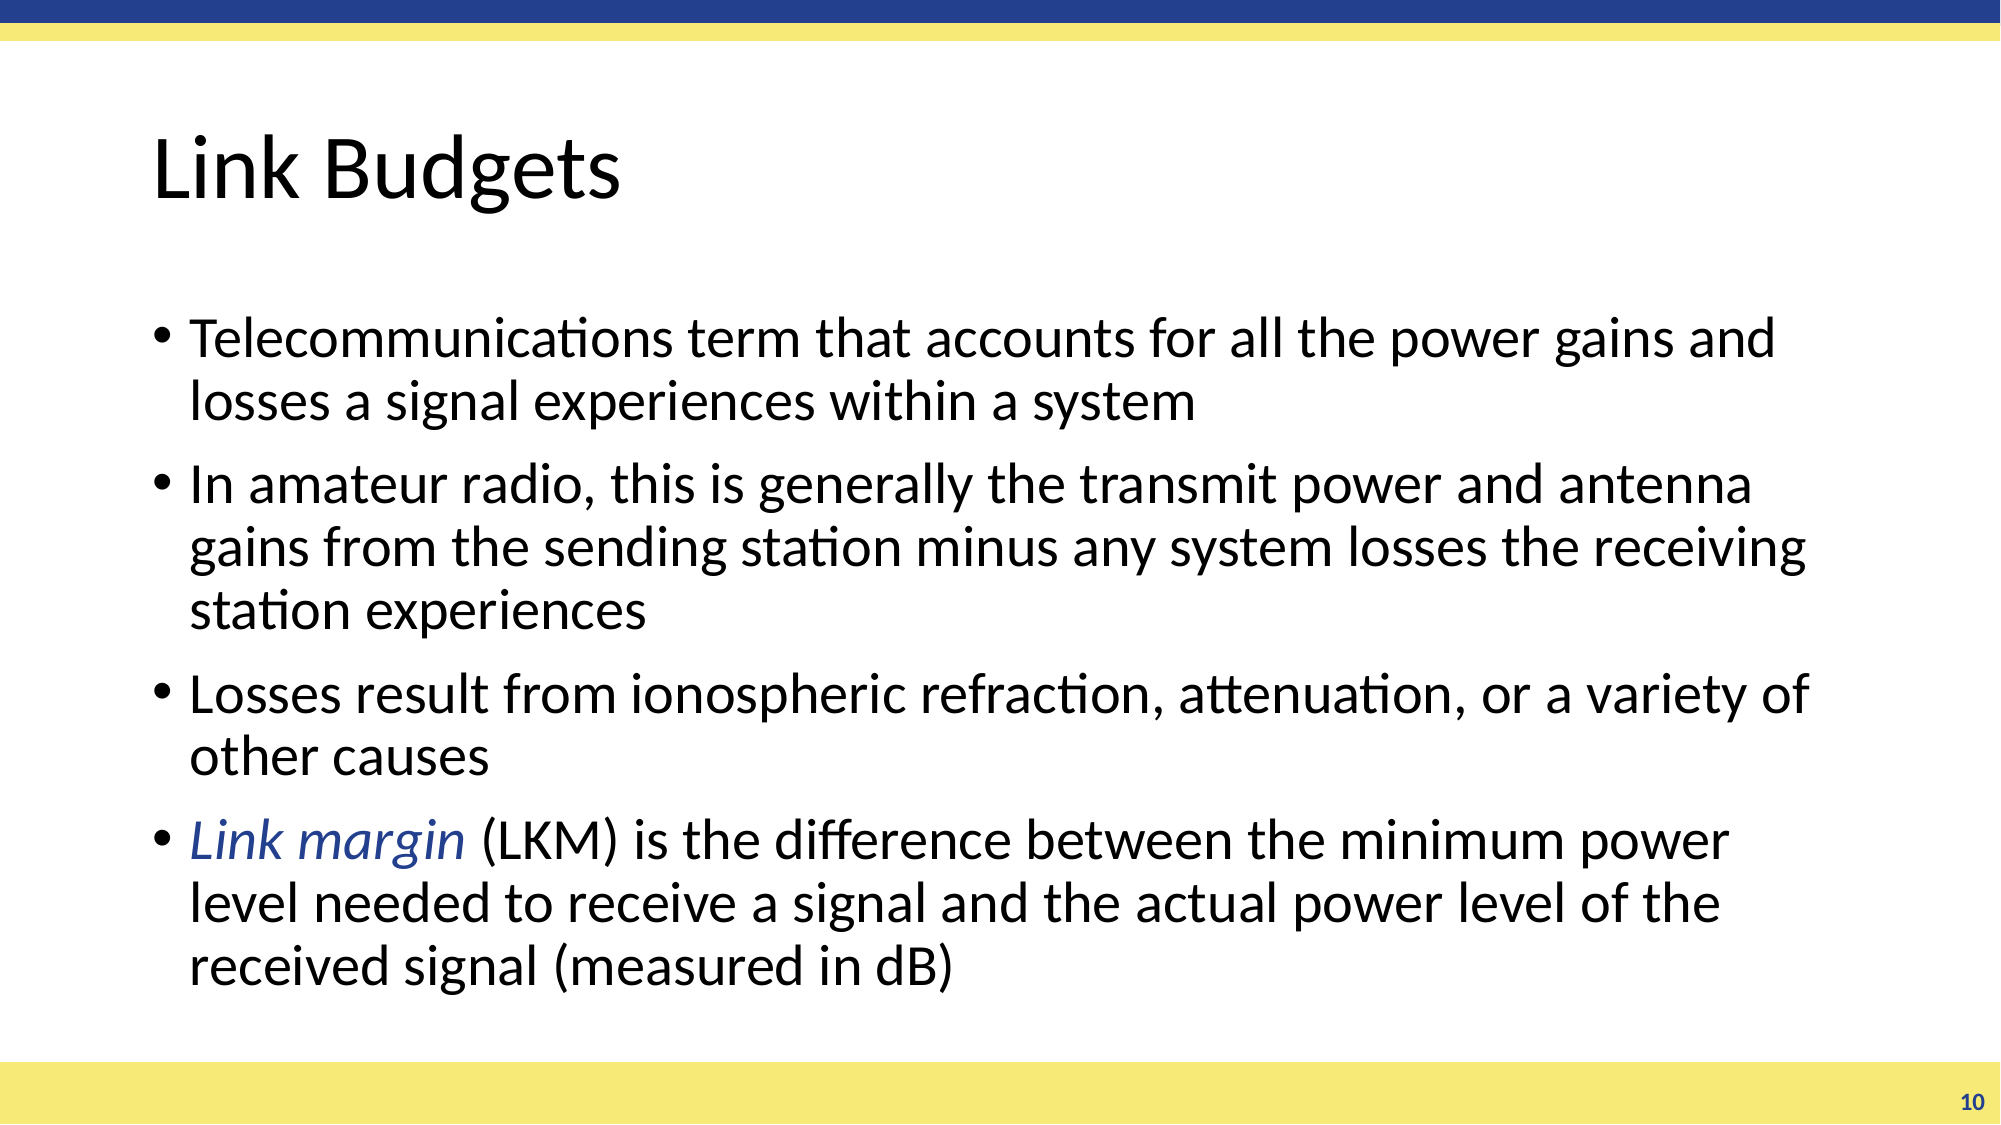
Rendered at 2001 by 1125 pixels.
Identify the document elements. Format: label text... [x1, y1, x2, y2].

title Link Budgets [137, 59, 1863, 278]
list Telecommunications term that accounts for all the power gains and losses a signal experiences within a system In amateur radio, this is generally the transmit power and antenna gains from the sending station minus any system losses the receiving station experiences Losses result from ionospheric refraction, attenuation, or a variety of other causes Link margin (LKM) is the difference between the minimum power level needed to receive a signal and the actual power level of the received signal (measured in dB) [137, 299, 1863, 1014]
